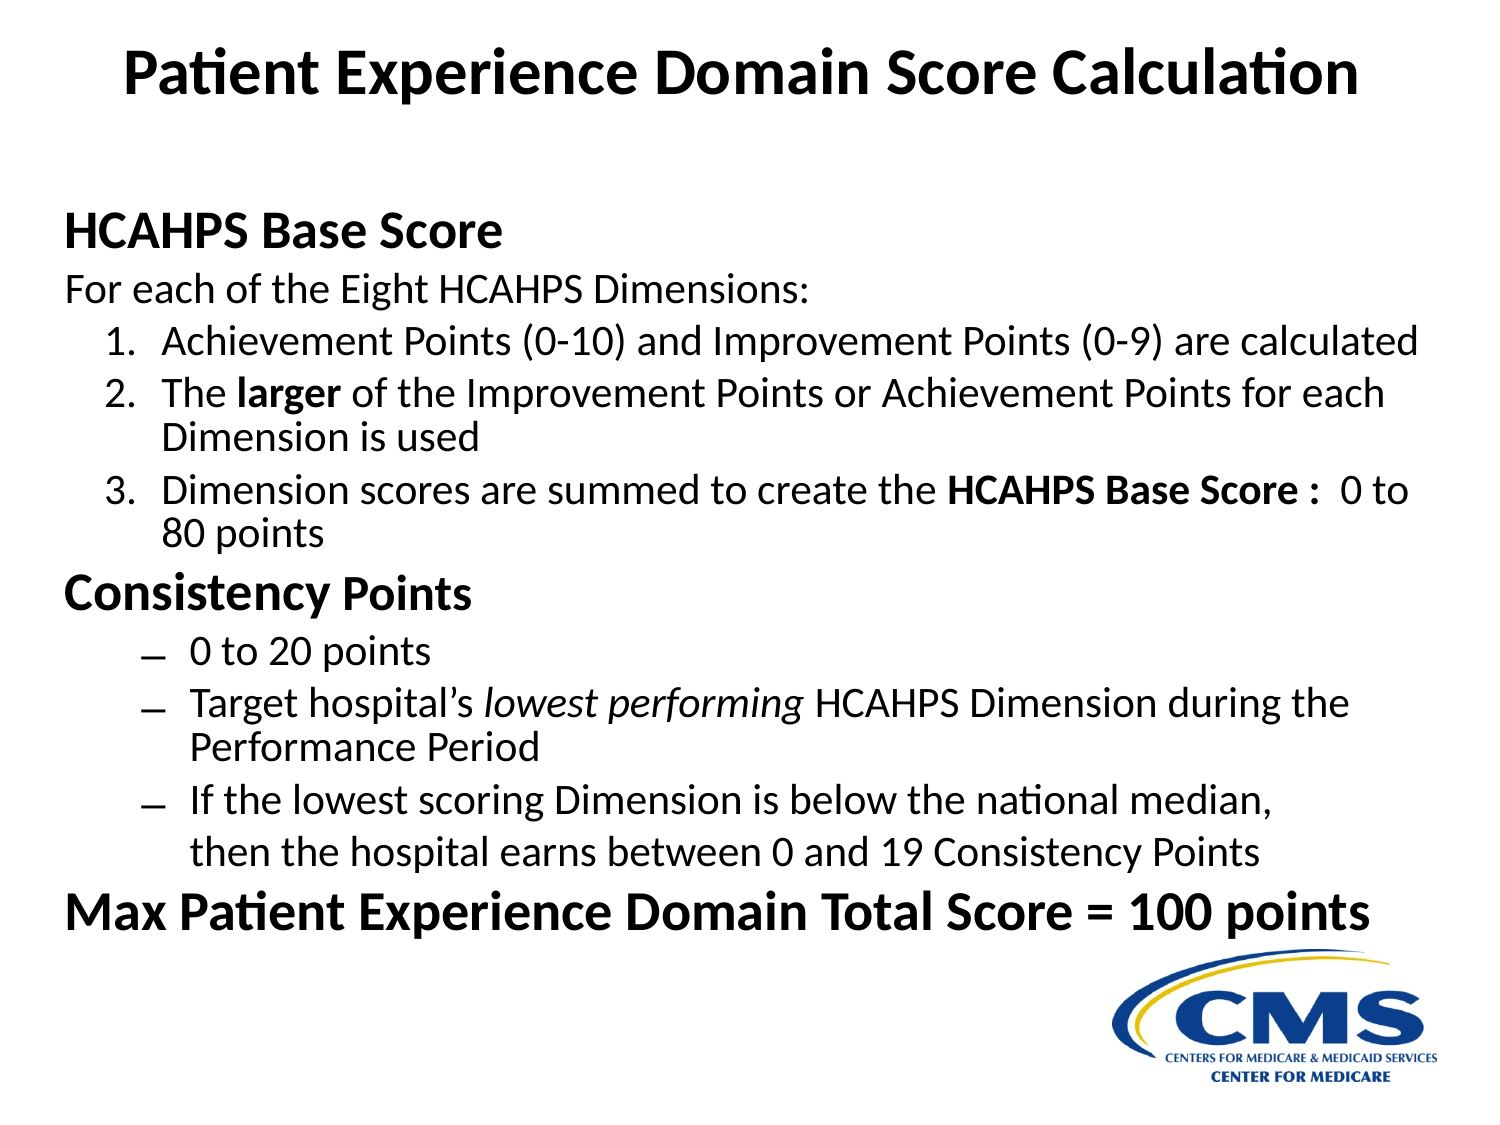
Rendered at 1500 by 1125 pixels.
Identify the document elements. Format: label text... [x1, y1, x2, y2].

picture [1112, 975, 1437, 1082]
text_box HCAHPS Base Score For each of the Eight HCAHPS Dimensions: Achievement Points (0-10) and Improvement Points (0-9) are calculated The larger of the Improvement Points or Achievement Points for each Dimension is used Dimension scores are summed to create the HCAHPS Base Score : 0 to 80 points Consistency Points 0 to 20 points Target hospital’s lowest performing HCAHPS Dimension during the Performance Period If the lowest scoring Dimension is below the national median, then the hospital earns between 0 and 19 Consistency Points Max Patient Experience Domain Total Score = 100 points [50, 200, 1438, 975]
text_box Patient Experience Domain Score Calculation [68, 37, 1432, 175]
